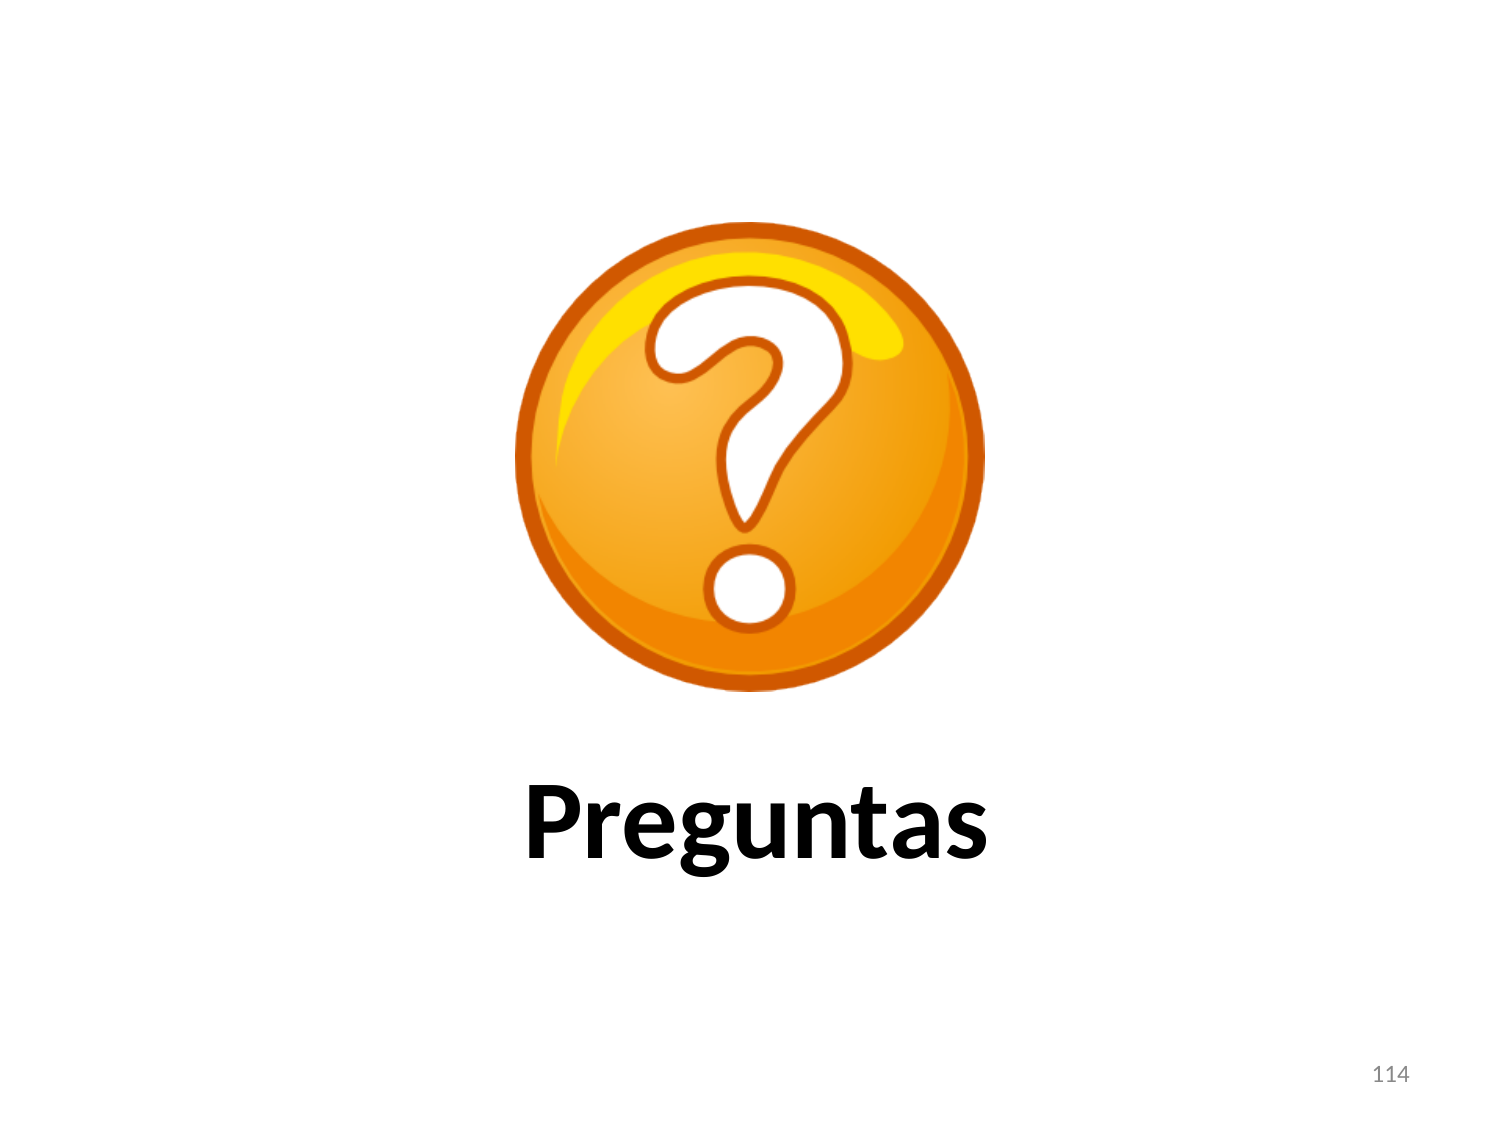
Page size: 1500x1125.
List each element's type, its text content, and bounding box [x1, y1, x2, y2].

picture [515, 222, 985, 692]
text_box Preguntas [508, 738, 1005, 888]
slide_number 114 [1074, 1042, 1425, 1103]
